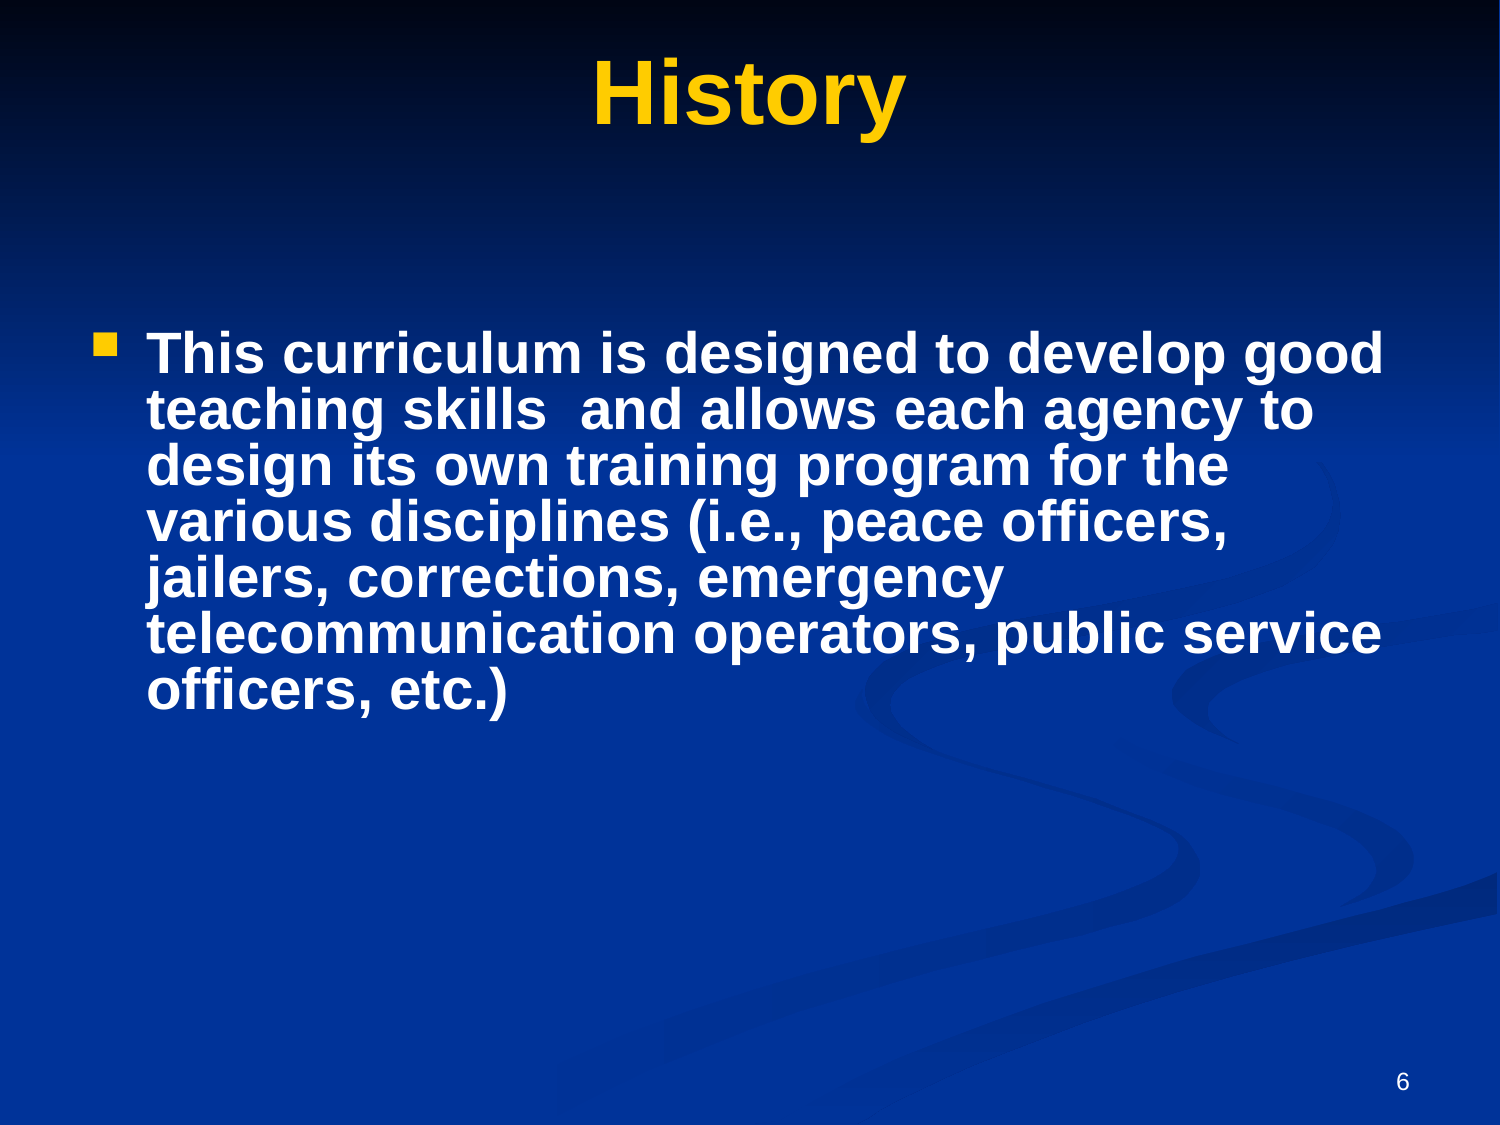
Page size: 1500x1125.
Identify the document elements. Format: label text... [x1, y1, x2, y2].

title History [74, 24, 1426, 151]
list This curriculum is designed to develop good teaching skills and allows each agency to design its own training program for the various disciplines (i.e., peace officers, jailers, corrections, emergency telecommunication operators, public service officers, etc.) [74, 249, 1426, 951]
slide_number 6 [1074, 1024, 1426, 1104]
